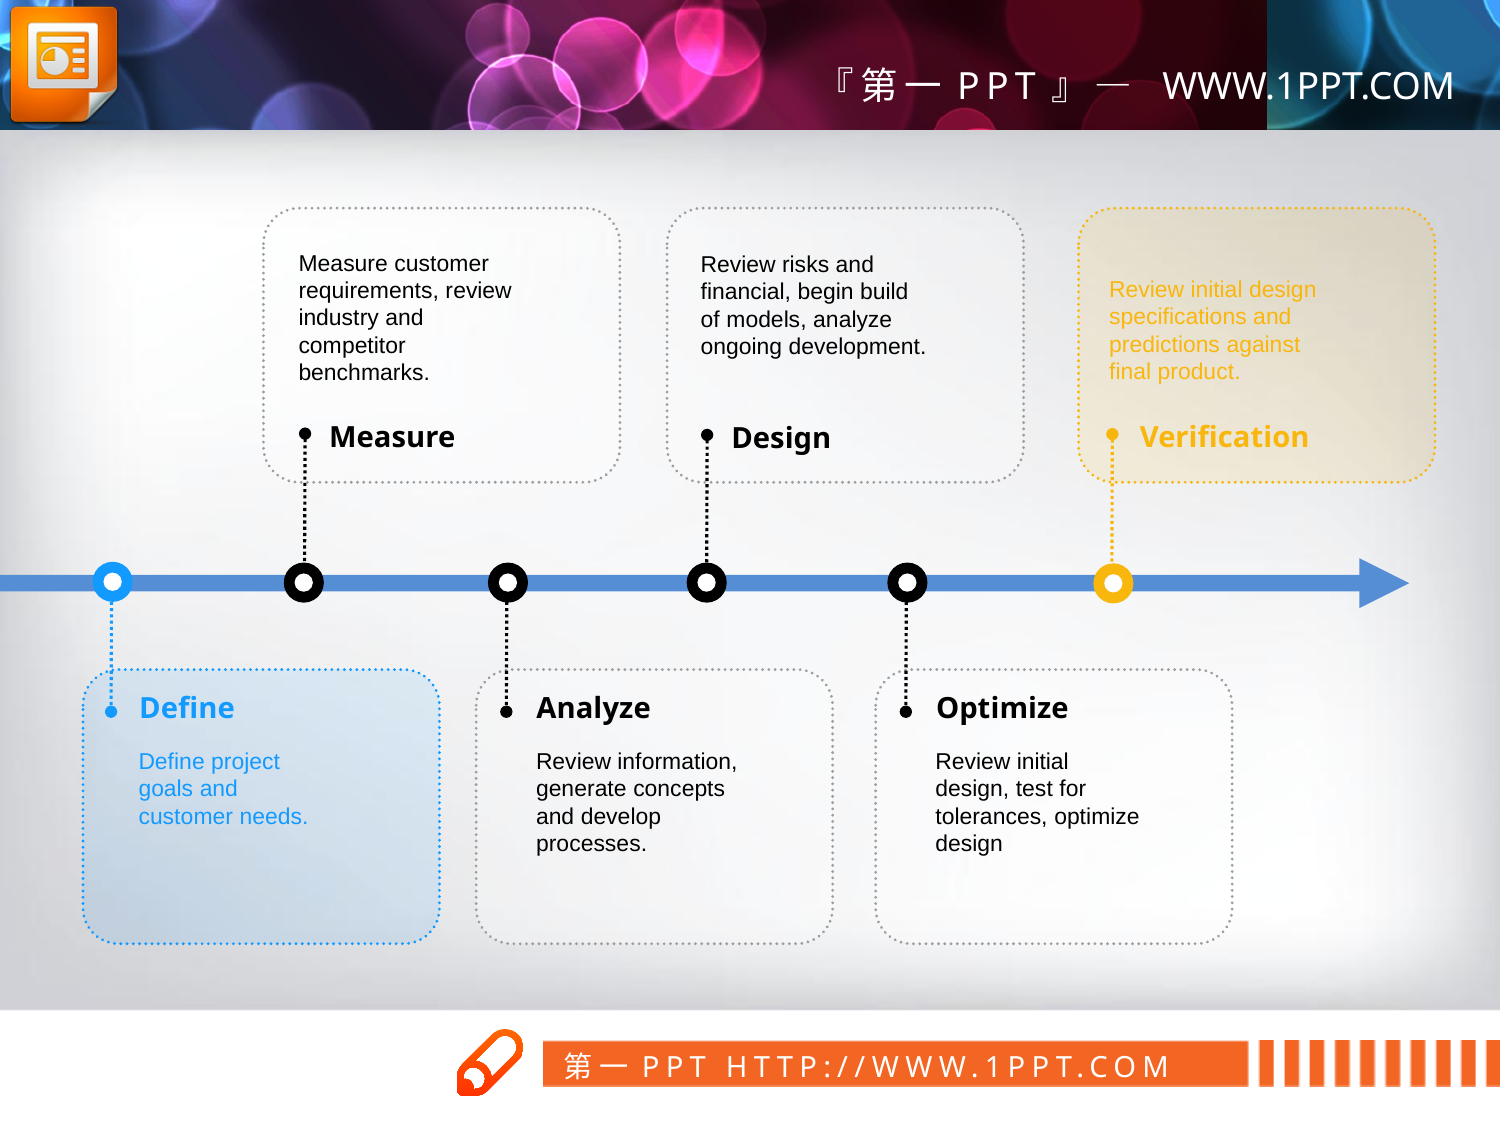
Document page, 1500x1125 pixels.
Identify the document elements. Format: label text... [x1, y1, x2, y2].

text_box [1078, 208, 1436, 483]
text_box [283, 562, 325, 603]
text_box Review initial design specifications and predictions against final product. [1094, 267, 1355, 392]
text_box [686, 562, 727, 603]
text_box [875, 669, 1233, 944]
text_box [667, 208, 1024, 483]
text_box Review information, generate concepts and develop processes. [521, 739, 760, 864]
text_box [887, 562, 928, 603]
text_box Define project goals and customer needs. [123, 739, 345, 837]
text_box [500, 703, 513, 718]
text_box [700, 428, 714, 442]
text_box Measure customer requirements, review industry and competitor benchmarks. [283, 240, 544, 393]
text_box Optimize [921, 682, 1143, 732]
text_box Review initial design, test for tolerances, optimize design [920, 739, 1159, 864]
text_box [487, 562, 529, 603]
picture [543, 1040, 1500, 1087]
text_box [1106, 427, 1119, 441]
text_box Review risks and financial, begin build of models, analyze ongoing development. [685, 241, 946, 367]
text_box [92, 561, 133, 603]
text_box Measure [314, 411, 531, 461]
text_box [82, 669, 440, 944]
text_box [899, 703, 913, 718]
text_box Design [716, 412, 933, 463]
text_box [298, 427, 312, 441]
text_box Verification [1125, 410, 1341, 461]
picture [0, 0, 1500, 1012]
text_box Analyze [521, 682, 743, 732]
text_box Define [124, 682, 346, 732]
text_box [1138, 576, 1410, 590]
text_box [104, 703, 118, 718]
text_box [1093, 563, 1134, 604]
text_box [476, 669, 833, 944]
text_box [263, 208, 620, 483]
